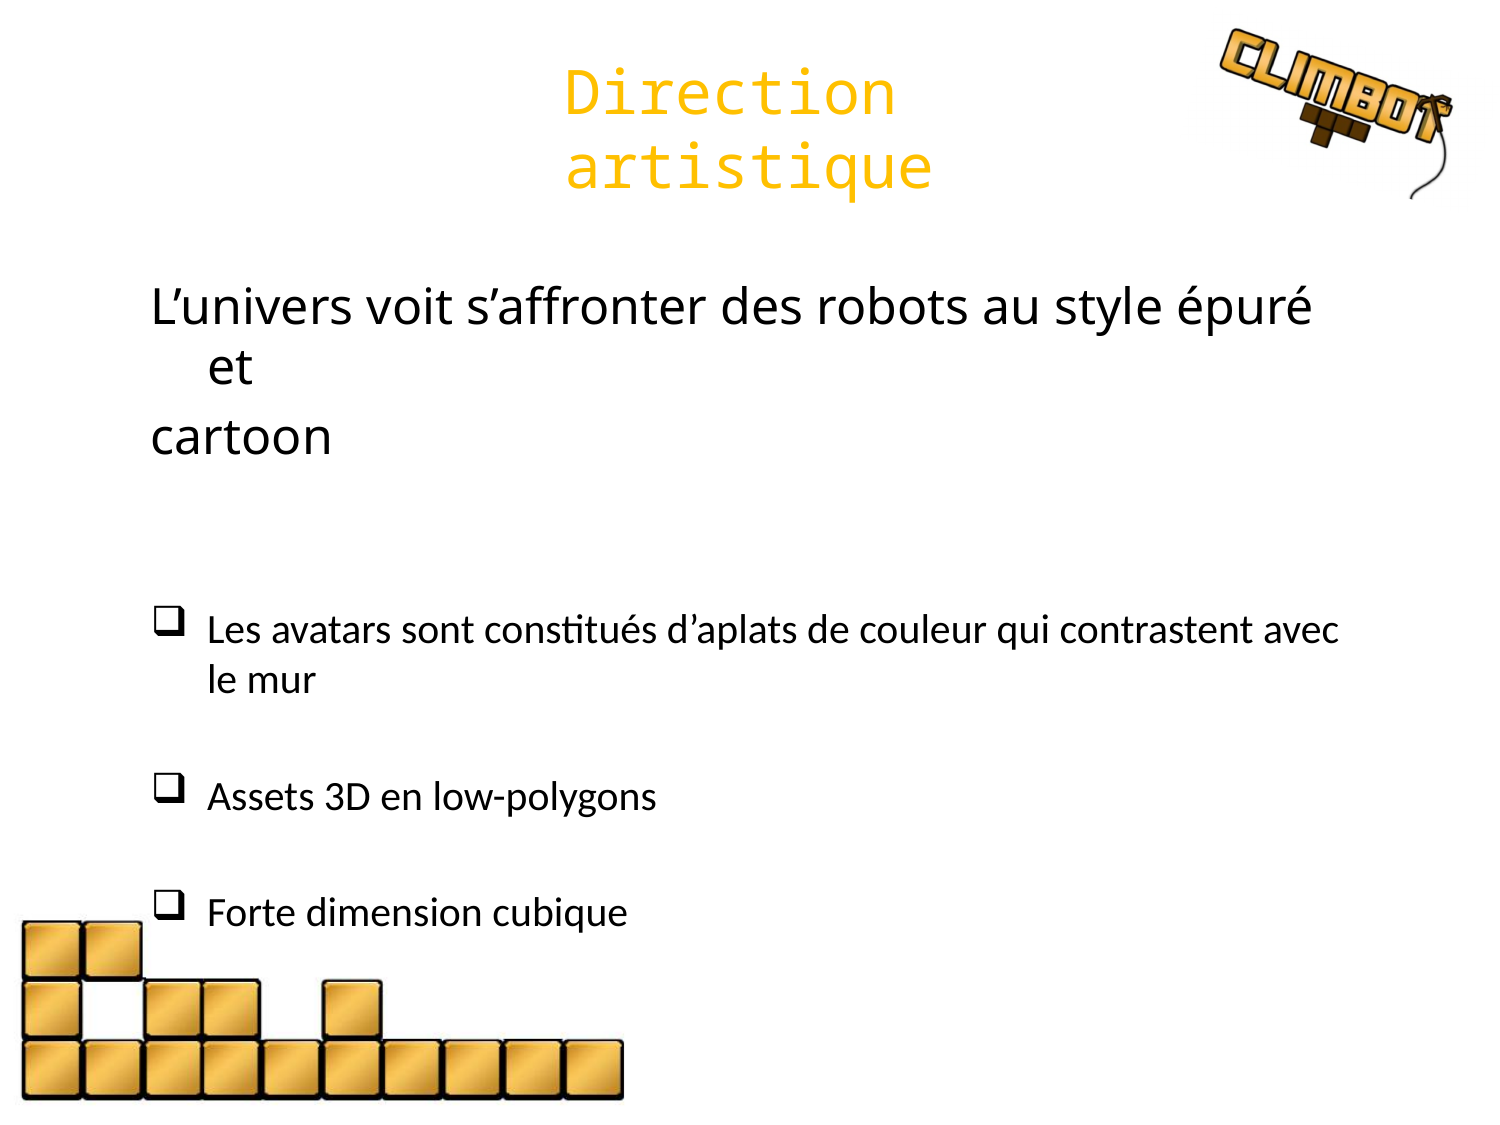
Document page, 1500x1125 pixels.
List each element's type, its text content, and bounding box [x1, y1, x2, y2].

list L’univers voit s’affronter des robots au style épuré et cartoon Les avatars sont constitués d’aplats de couleur qui contrastent avec le mur Assets 3D en low-polygons Forte dimension cubique [135, 267, 1370, 953]
title Direction artistique [75, 45, 1425, 209]
picture [5, 703, 904, 1113]
picture [1192, 8, 1500, 213]
